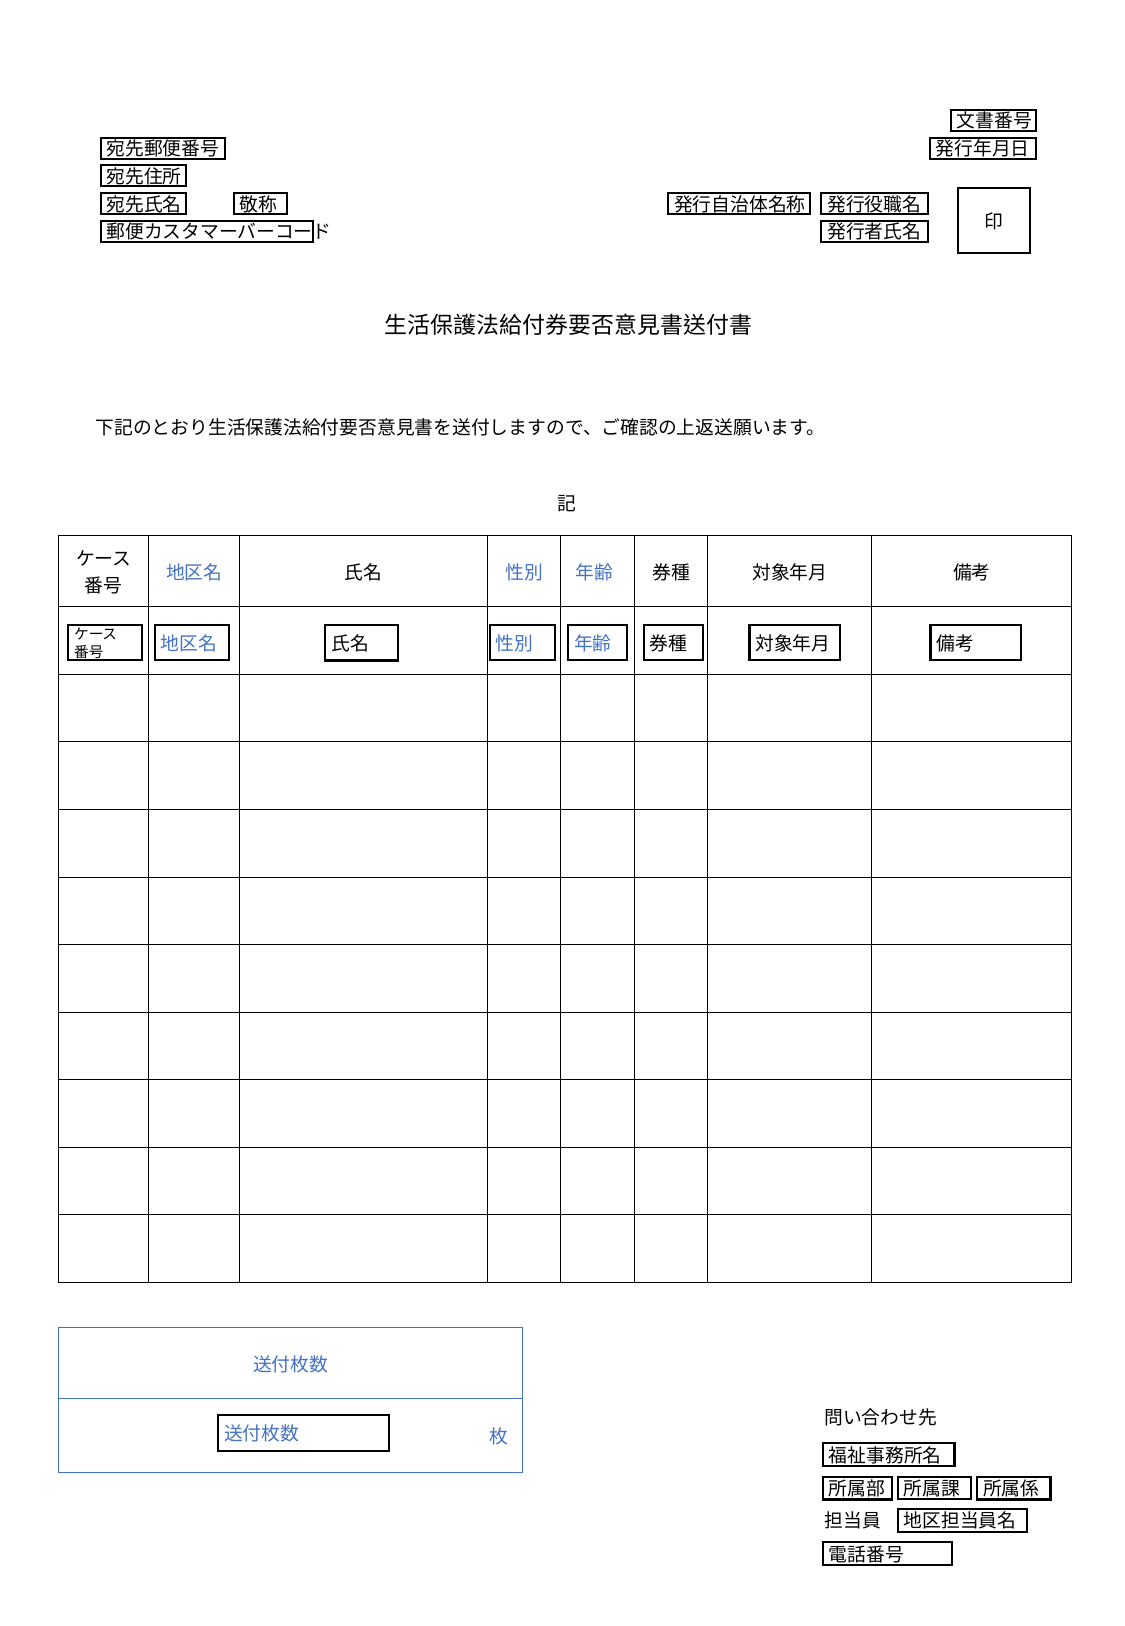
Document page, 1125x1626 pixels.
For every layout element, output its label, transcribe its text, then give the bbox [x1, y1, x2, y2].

text_box 券種 [643, 624, 704, 661]
table_header 氏名 [240, 536, 487, 606]
table_cell [635, 1080, 707, 1147]
table_cell [149, 1215, 239, 1282]
text_box 宛先郵便番号 [100, 137, 226, 160]
table_cell [59, 810, 148, 877]
table_cell [635, 810, 707, 877]
table_cell [708, 1080, 871, 1147]
table_cell [872, 878, 1071, 944]
table_cell [561, 945, 634, 1012]
text_box 氏名 [324, 624, 399, 662]
text_box 下記のとおり生活保護法給付要否意見書を送付しますので、ご確認の上返送願います。 [89, 415, 1037, 438]
table_cell [635, 878, 707, 944]
table_cell [561, 742, 634, 809]
table_cell [59, 1148, 148, 1214]
table_cell [59, 1013, 148, 1079]
text_box 発行役職名 [820, 192, 929, 215]
table_cell [488, 1013, 560, 1079]
table_cell [240, 1148, 487, 1214]
table_cell [635, 945, 707, 1012]
table_cell [488, 1215, 560, 1282]
table_cell [872, 945, 1071, 1012]
table_cell [240, 1013, 487, 1079]
text_box 発行者氏名 [820, 220, 929, 243]
table_cell [488, 810, 560, 877]
table_cell [149, 810, 239, 877]
table_cell [488, 878, 560, 944]
table_cell [149, 1013, 239, 1079]
table_cell [561, 607, 634, 674]
table_cell [561, 675, 634, 741]
table_cell [872, 810, 1071, 877]
table_cell [149, 1080, 239, 1147]
table_cell [59, 1215, 148, 1282]
table_cell [561, 810, 634, 877]
text_box 郵便カスタマーバーコード [100, 220, 314, 243]
table_cell [149, 742, 239, 809]
table_cell [635, 1215, 707, 1282]
text_box 発行自治体名称 [667, 192, 811, 215]
table_cell [708, 607, 871, 674]
table_header 地区名 [149, 536, 239, 606]
table_cell [561, 1080, 634, 1147]
table_header 性別 [488, 536, 560, 606]
text_box 宛先住所 [100, 164, 187, 187]
table_cell [635, 742, 707, 809]
text_box 記 [94, 483, 1040, 522]
table_cell 枚 [59, 1399, 522, 1472]
table_cell [59, 675, 148, 741]
table_cell [149, 675, 239, 741]
text_box 性別 [489, 624, 556, 661]
text_box ケース 番号 [67, 624, 143, 661]
table_cell [488, 945, 560, 1012]
text_box 印 [957, 187, 1031, 254]
table_cell [561, 1215, 634, 1282]
table_cell [59, 878, 148, 944]
table_cell [872, 1013, 1071, 1079]
table_cell [872, 675, 1071, 741]
table_header 対象年月 [708, 536, 871, 606]
table_cell [240, 607, 487, 674]
table_cell [488, 742, 560, 809]
table_cell [59, 945, 148, 1012]
table_cell [635, 607, 707, 674]
text_box 敬称 [233, 192, 288, 215]
table_cell [240, 1215, 487, 1282]
table_cell [708, 878, 871, 944]
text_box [809, 1398, 1051, 1566]
table_cell [872, 1080, 1071, 1147]
table_cell [872, 1215, 1071, 1282]
table_cell [708, 1148, 871, 1214]
table_cell [488, 675, 560, 741]
table_cell [240, 1080, 487, 1147]
table_cell [708, 810, 871, 877]
text_box 生活保護法給付券要否意見書送付書 [96, 302, 1042, 346]
table_header ケース番号 [59, 536, 148, 606]
table_cell [240, 810, 487, 877]
table_cell [240, 878, 487, 944]
table_cell [240, 945, 487, 1012]
table_cell [240, 742, 487, 809]
table_cell [149, 1148, 239, 1214]
table_cell [708, 945, 871, 1012]
table_cell [561, 1148, 634, 1214]
table_cell [635, 675, 707, 741]
table_cell [872, 1148, 1071, 1214]
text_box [929, 109, 1037, 159]
table_cell [561, 1013, 634, 1079]
table_cell [708, 1013, 871, 1079]
table_cell [872, 742, 1071, 809]
table_cell [561, 878, 634, 944]
table_cell [488, 607, 560, 674]
table_header 送付枚数 [59, 1328, 522, 1398]
text_box 地区名 [154, 624, 230, 661]
table_cell [149, 607, 239, 674]
table_cell [635, 1013, 707, 1079]
table_cell [59, 607, 148, 674]
table_cell [149, 878, 239, 944]
table_cell [59, 742, 148, 809]
table_cell [149, 945, 239, 1012]
text_box 備考 [929, 624, 1022, 661]
table_cell [59, 1080, 148, 1147]
table_cell [708, 742, 871, 809]
table_header 券種 [635, 536, 707, 606]
table_cell [708, 1215, 871, 1282]
table_cell [635, 1148, 707, 1214]
table_cell [488, 1080, 560, 1147]
table_cell [708, 675, 871, 741]
text_box 年齢 [567, 624, 628, 661]
table_cell [488, 1148, 560, 1214]
text_box 送付枚数 [217, 1414, 390, 1452]
text_box 宛先氏名 [100, 192, 187, 215]
table_header 備考 [872, 536, 1071, 606]
table_header 年齢 [561, 536, 634, 606]
text_box 対象年月 [748, 624, 841, 661]
table_cell [872, 607, 1071, 674]
table_cell [240, 675, 487, 741]
